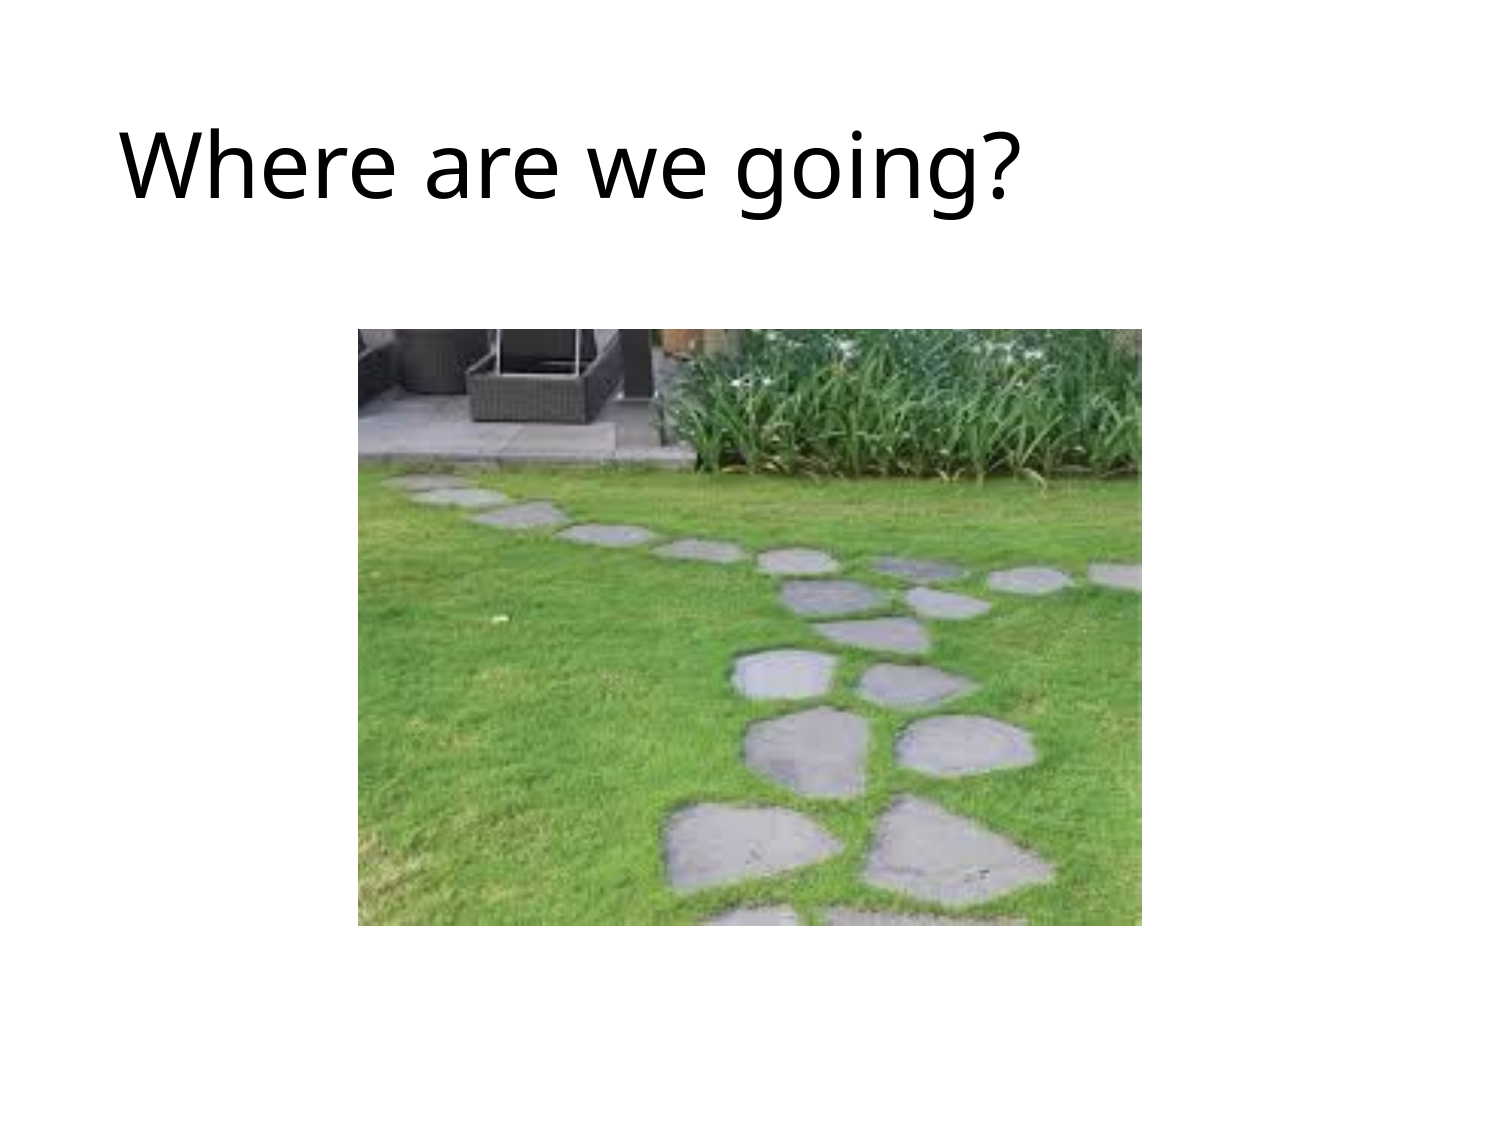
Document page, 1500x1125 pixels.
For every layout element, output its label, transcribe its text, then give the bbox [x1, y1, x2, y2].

title Where are we going? [103, 59, 1397, 278]
picture [358, 329, 1142, 926]
